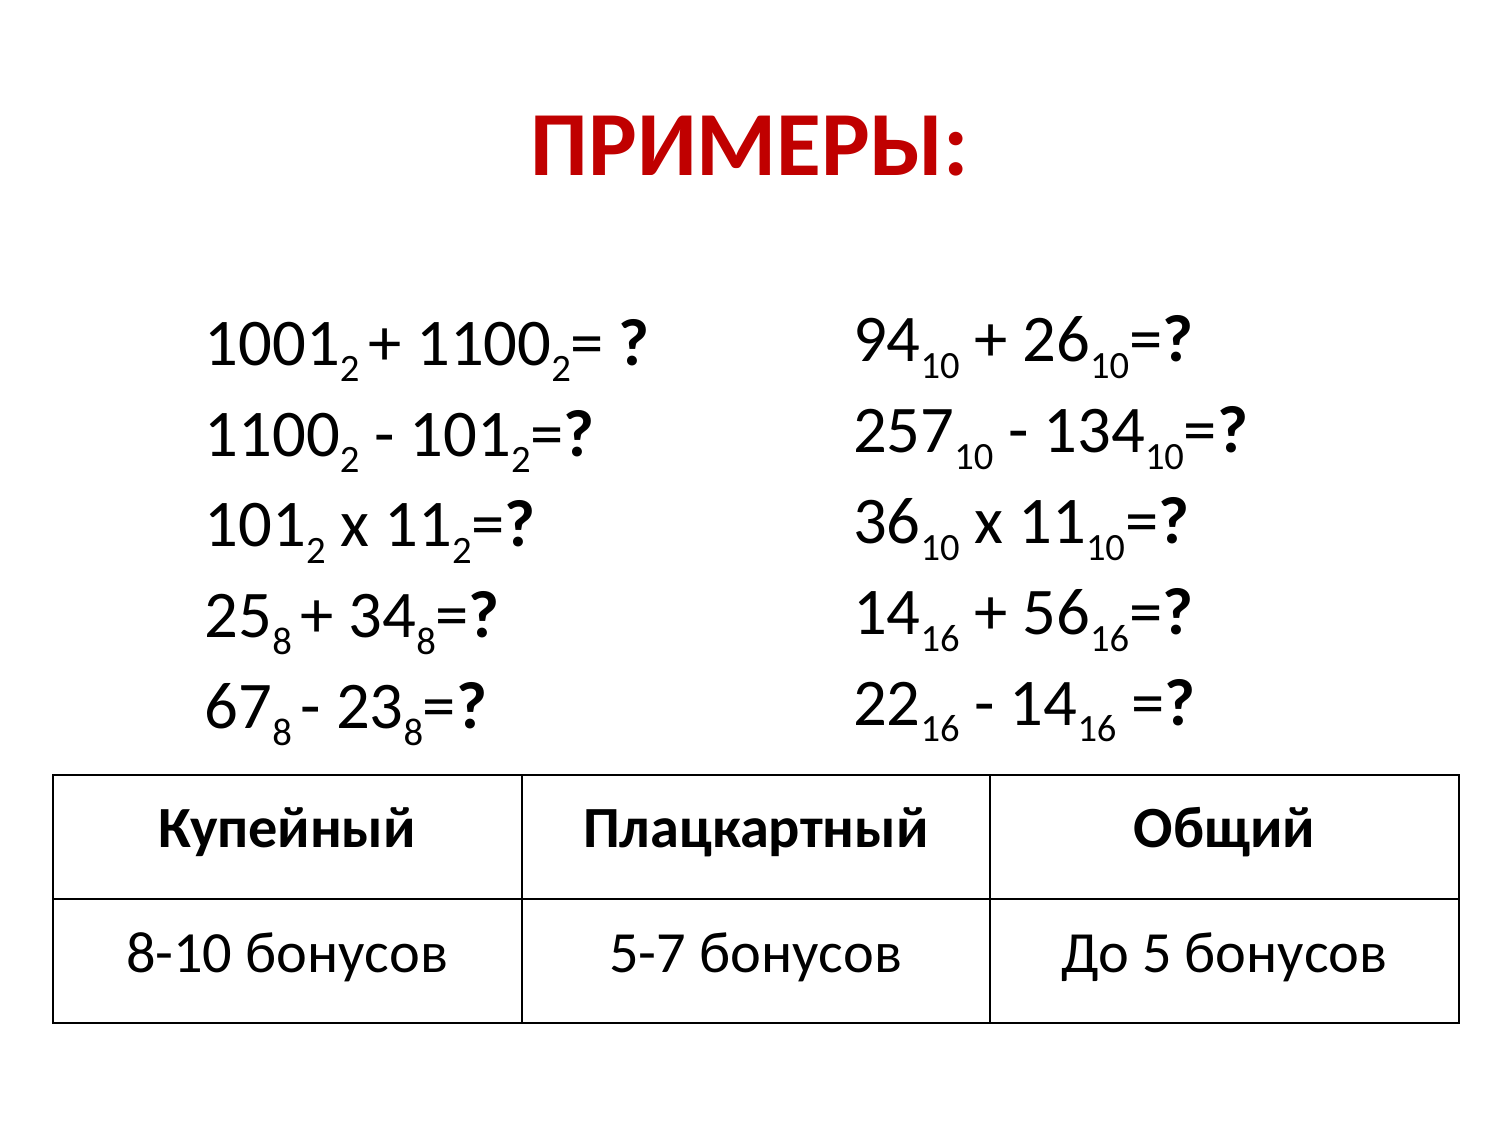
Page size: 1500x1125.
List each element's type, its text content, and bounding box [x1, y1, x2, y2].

table_header Плацкартный [523, 776, 989, 898]
table_cell 5-7 бонусов [523, 900, 989, 1022]
table_header Купейный [54, 776, 521, 898]
title Примеры: [75, 45, 1425, 233]
table_cell До 5 бонусов [991, 900, 1458, 1022]
text_box 9410 + 2610=? 25710 - 13410=? 3610 х 1110=? 1416 + 5616=? 2216 - 1416 =? [838, 287, 1384, 774]
table_cell 8-10 бонусов [54, 900, 521, 1022]
table_header Общий [991, 776, 1458, 898]
list 10012 + 11002= ? 11002 - 1012=? 1012 х 112=? 258 + 348=? 678 - 238=? [189, 290, 735, 721]
